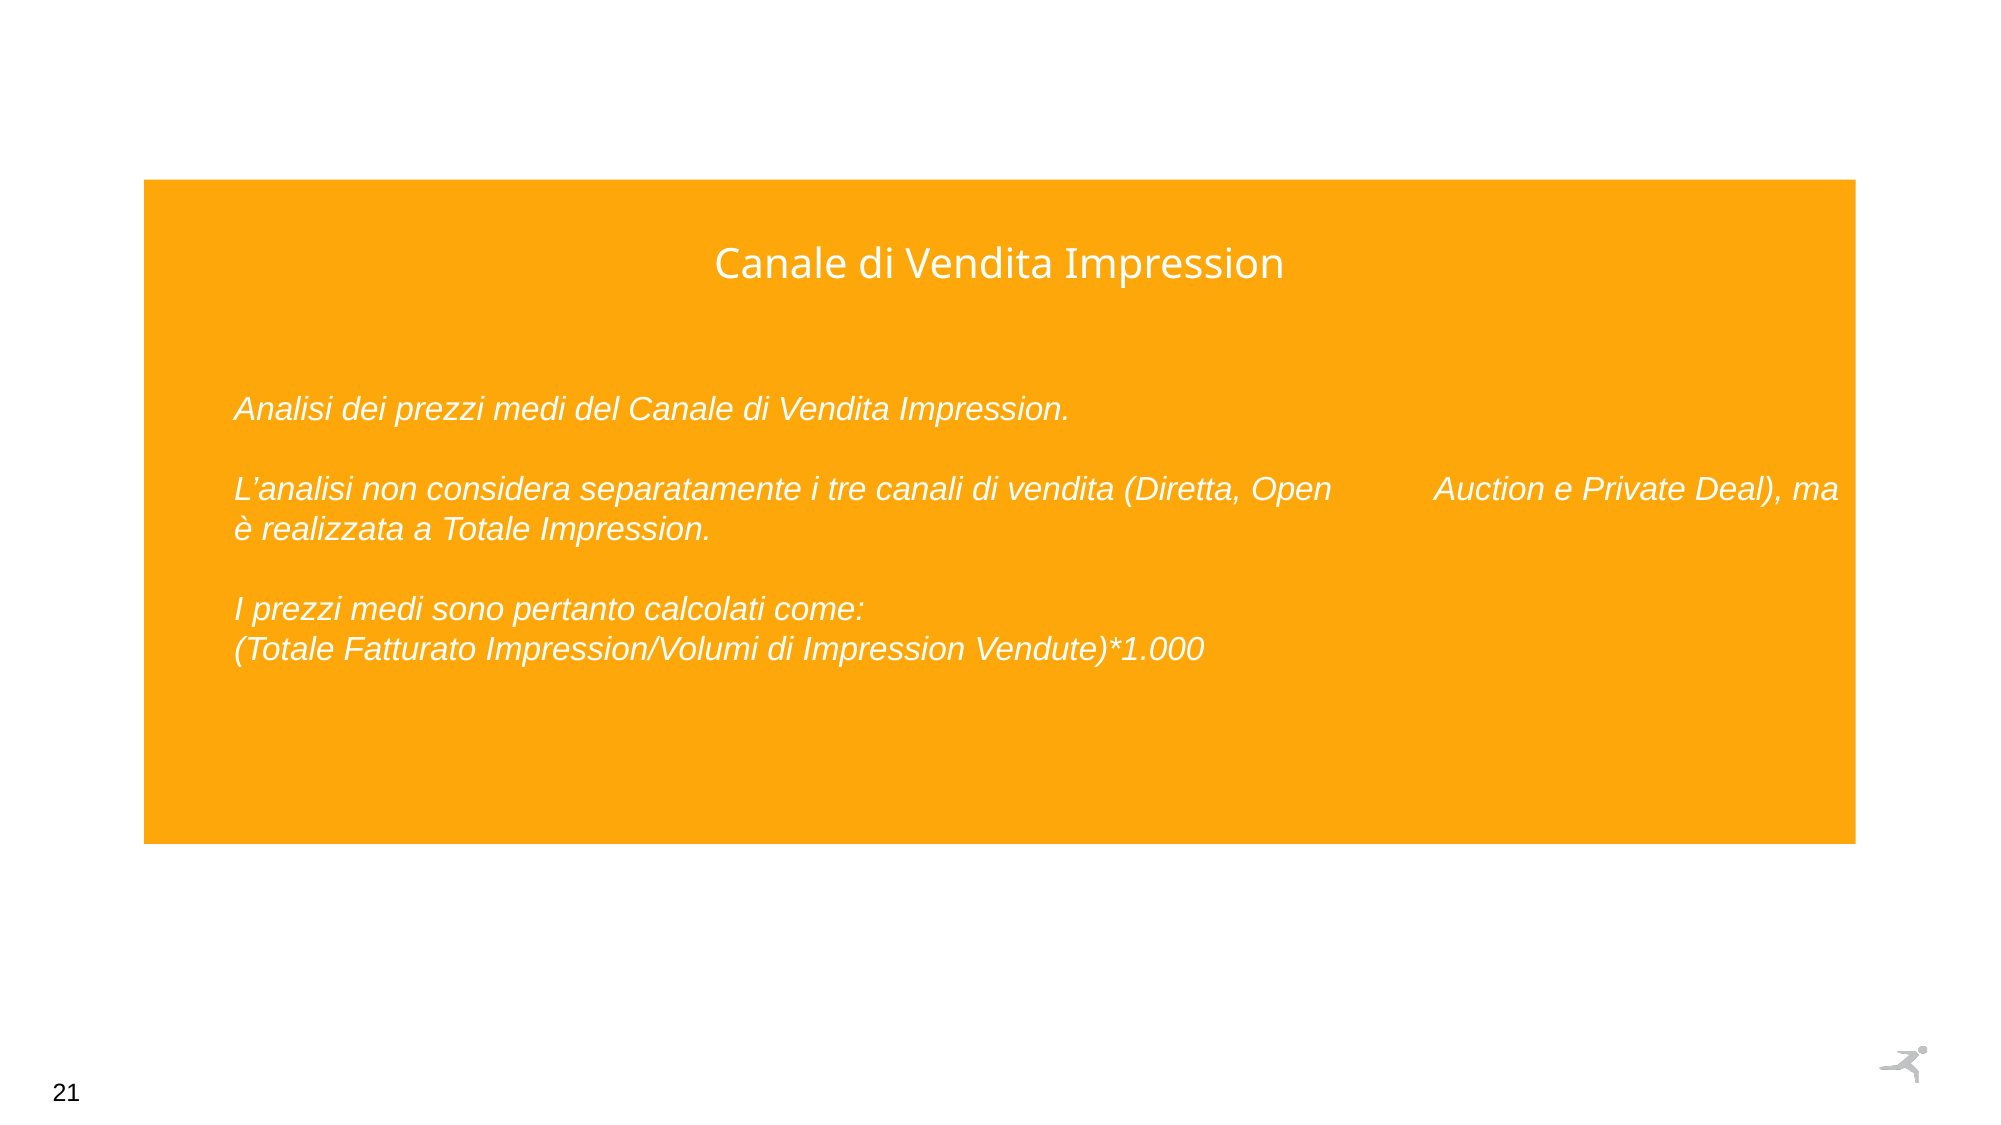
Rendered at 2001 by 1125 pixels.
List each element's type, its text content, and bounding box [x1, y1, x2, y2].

text_box Canale di Vendita Impression Analisi dei prezzi medi del Canale di Vendita Impression. L’analisi non considera separatamente i tre canali di vendita (Diretta, Open Auction e Private Deal), ma è realizzata a Totale Impression. I prezzi medi sono pertanto calcolati come: (Totale Fatturato Impression/Volumi di Impression Vendute)*1.000 [144, 179, 1856, 844]
slide_number 21 [0, 1061, 96, 1122]
